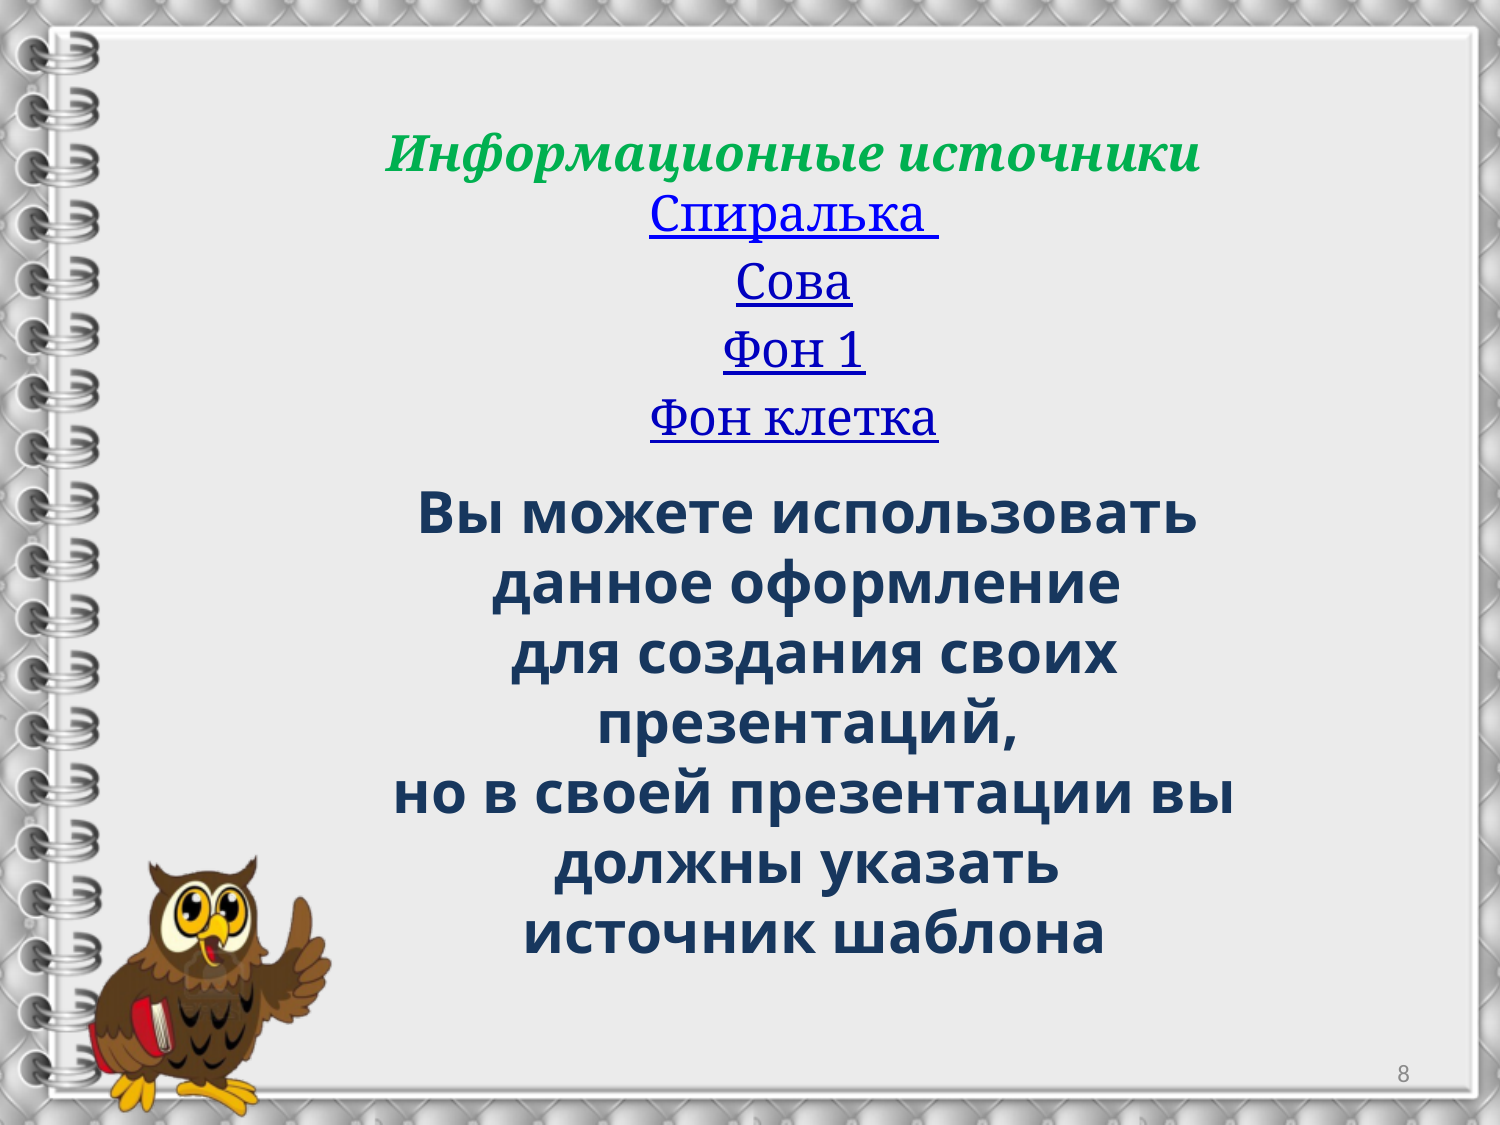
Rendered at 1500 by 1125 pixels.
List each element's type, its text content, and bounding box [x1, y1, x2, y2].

slide_number 8 [1074, 1042, 1425, 1103]
picture [0, 0, 1500, 1125]
text_box Вы можете использовать данное оформление для создания своих презентаций, но в своей презентации вы должны указать источник шаблона [336, 468, 1294, 973]
text_box Информационные источники Спиралька Сова Фон 1 Фон клетка [233, 113, 1356, 462]
